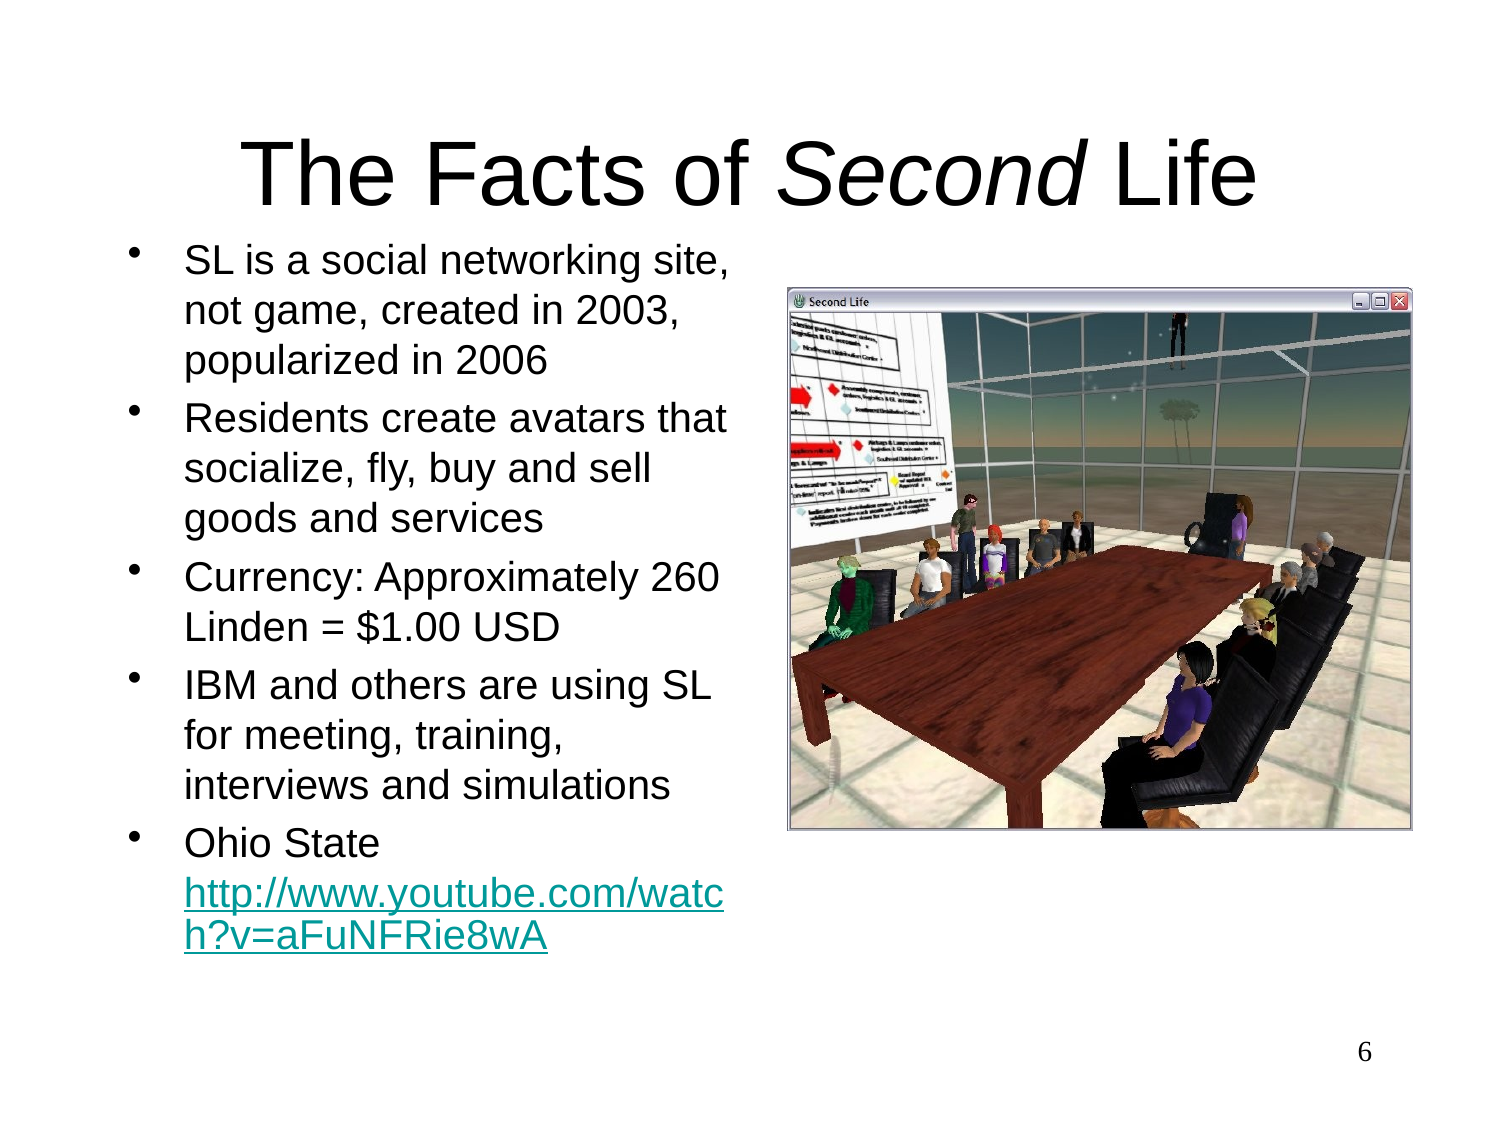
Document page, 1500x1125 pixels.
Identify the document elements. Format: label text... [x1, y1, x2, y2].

list SL is a social networking site, not game, created in 2003, popularized in 2006 Residents create avatars that socialize, fly, buy and sell goods and services Currency: Approximately 260 Linden = $1.00 USD IBM and others are using SL for meeting, training, interviews and simulations Ohio State http://www.youtube.com/watch?v=aFuNFRie8wA [112, 224, 751, 1001]
slide_number 6 [1074, 1024, 1388, 1101]
title The Facts of Second Life [112, 74, 1388, 263]
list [787, 287, 1413, 832]
